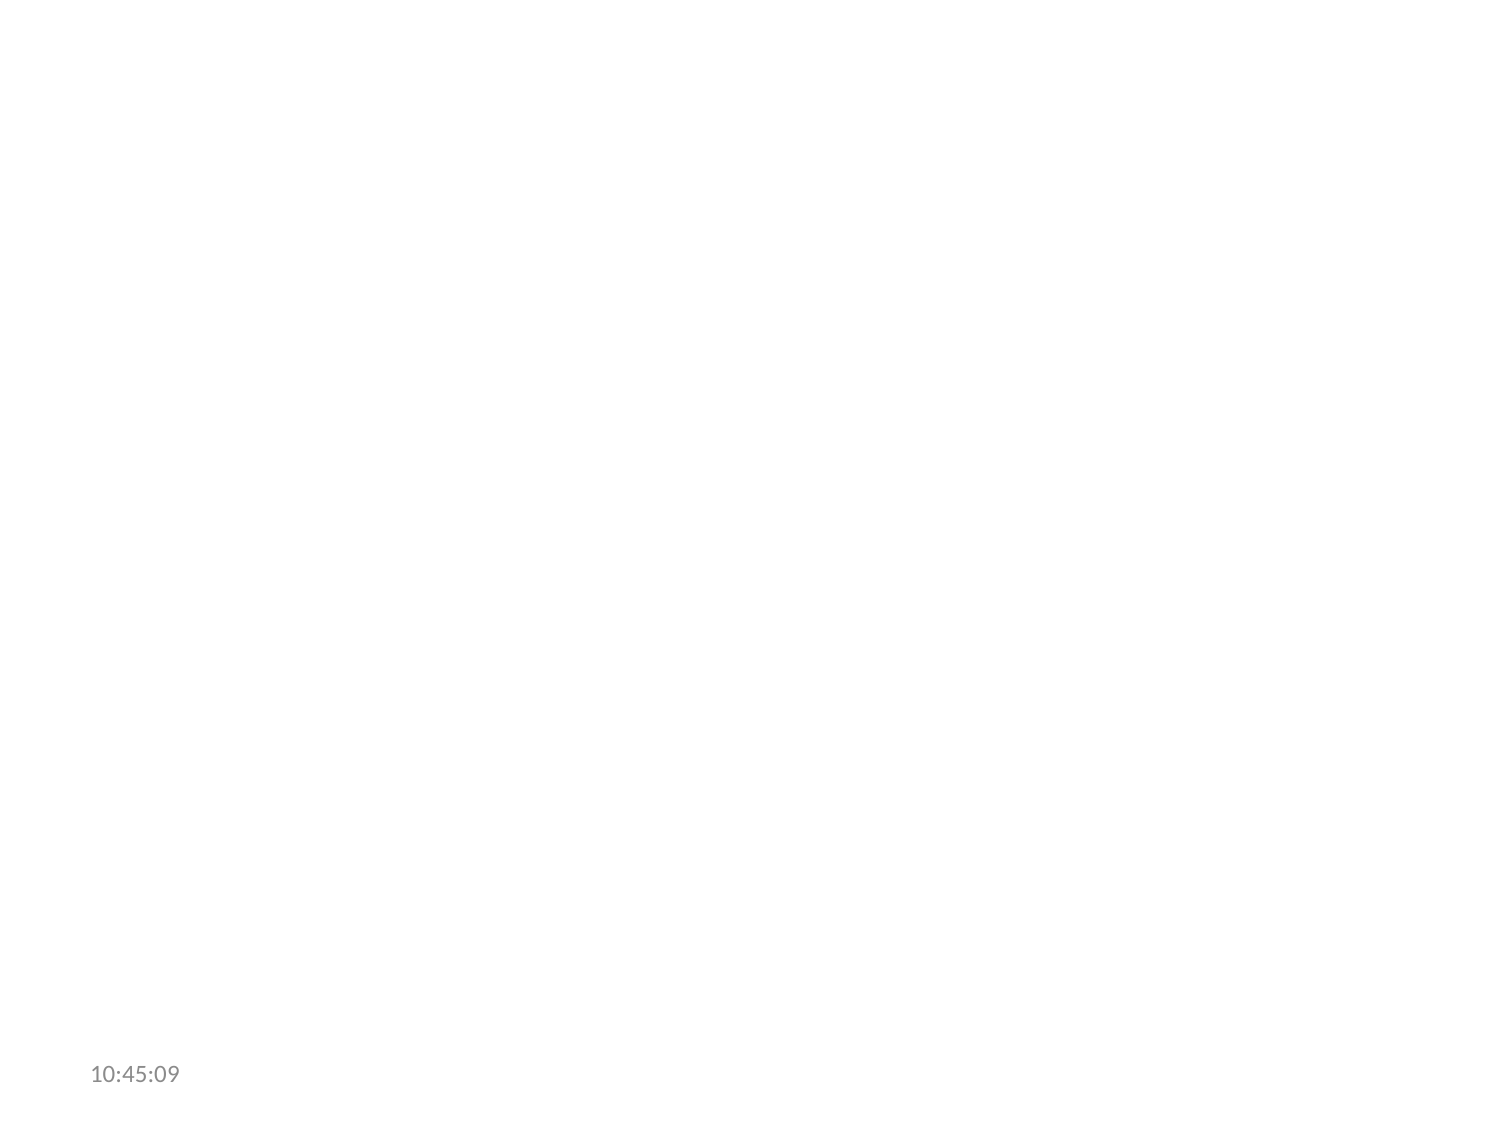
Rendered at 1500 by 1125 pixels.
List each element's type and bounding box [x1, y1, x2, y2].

slide_number [75, 1042, 425, 1103]
